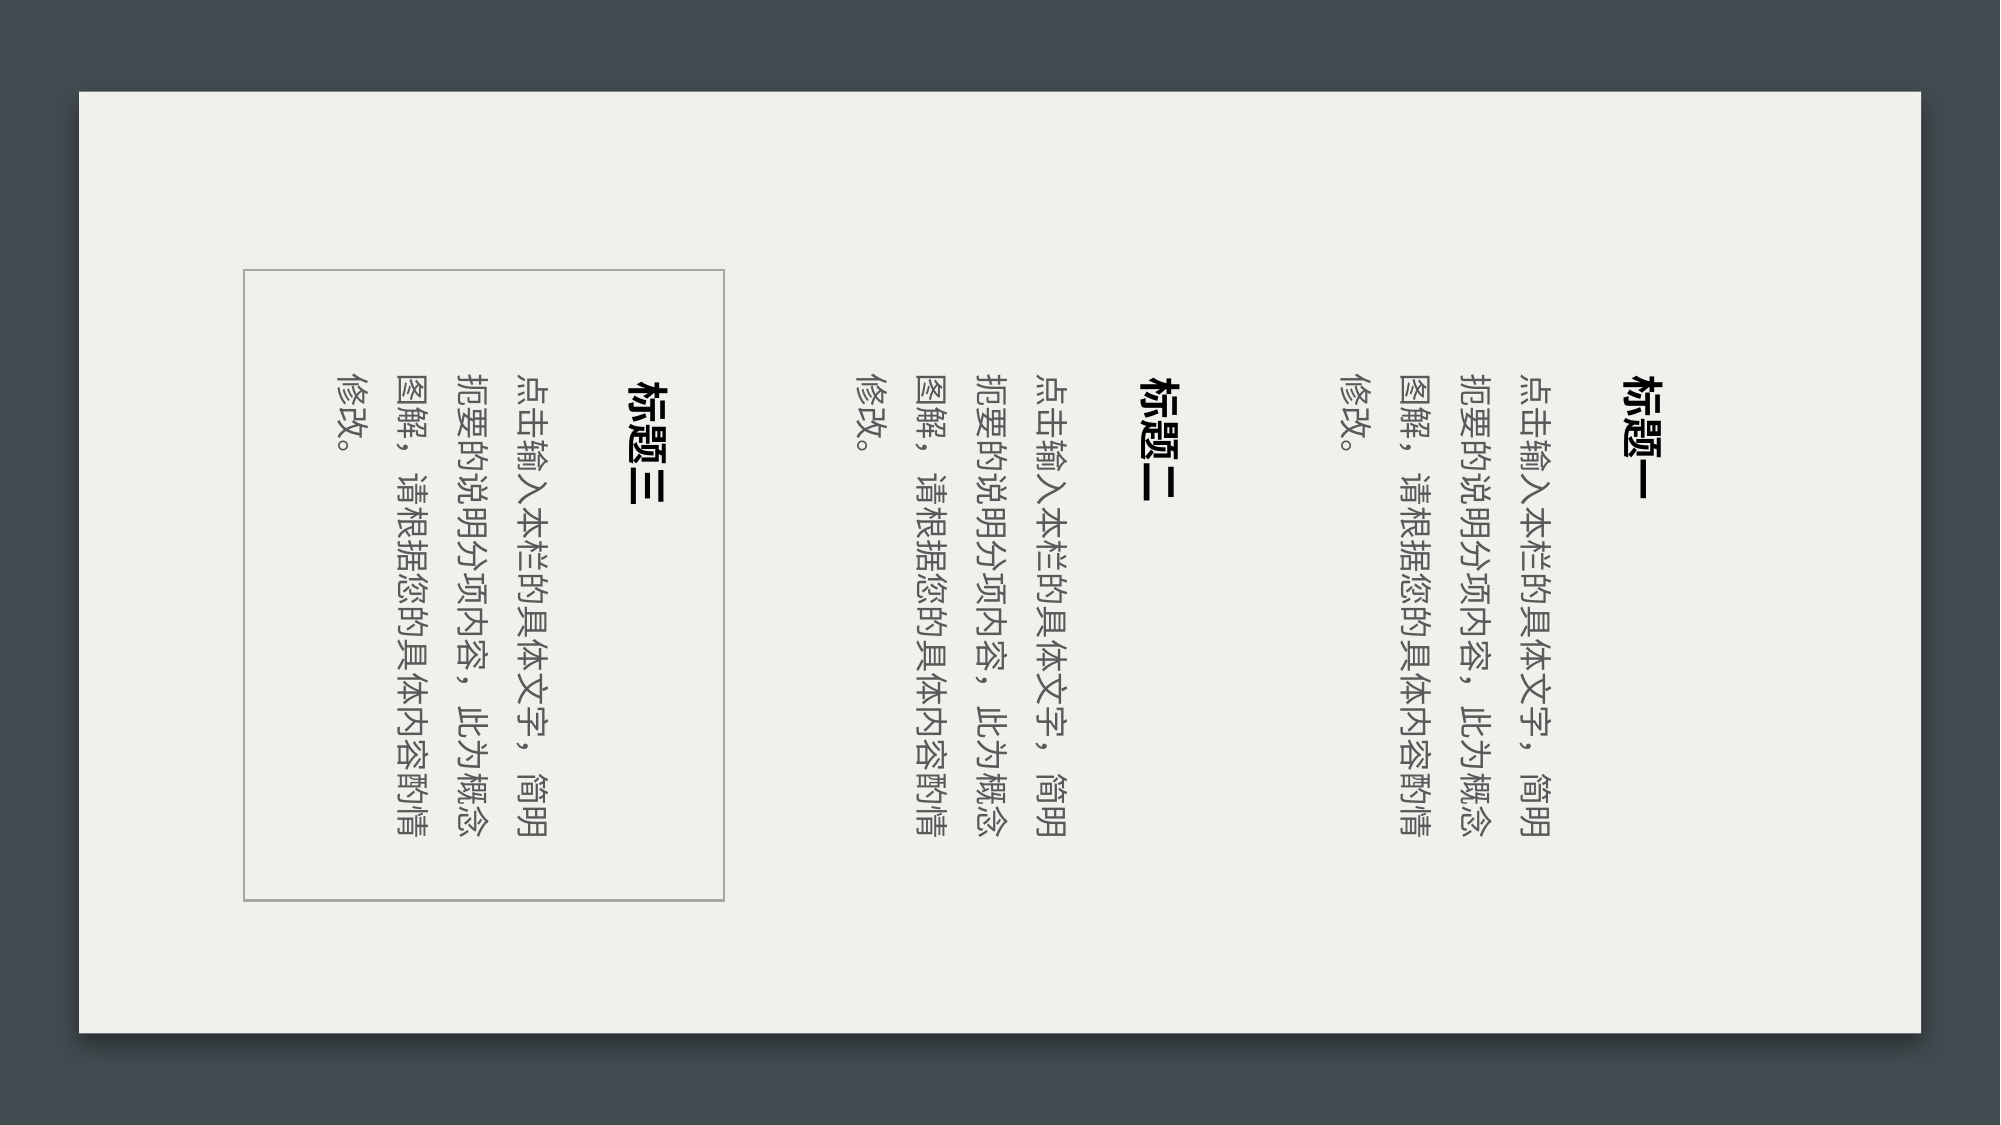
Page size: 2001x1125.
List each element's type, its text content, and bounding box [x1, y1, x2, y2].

text_box 标题二 [1112, 363, 1194, 897]
text_box [0, 0, 2000, 1125]
text_box 点击输入本栏的具体文字，简明扼要的说明分项内容，此为概念图解，请根据您的具体内容酌情修改。 [1311, 358, 1584, 868]
text_box [243, 269, 725, 902]
text_box 标题一 [1596, 360, 1677, 895]
text_box [79, 91, 1922, 1034]
text_box 点击输入本栏的具体文字，简明扼要的说明分项内容，此为概念图解，请根据您的具体内容酌情修改。 [827, 358, 1100, 868]
